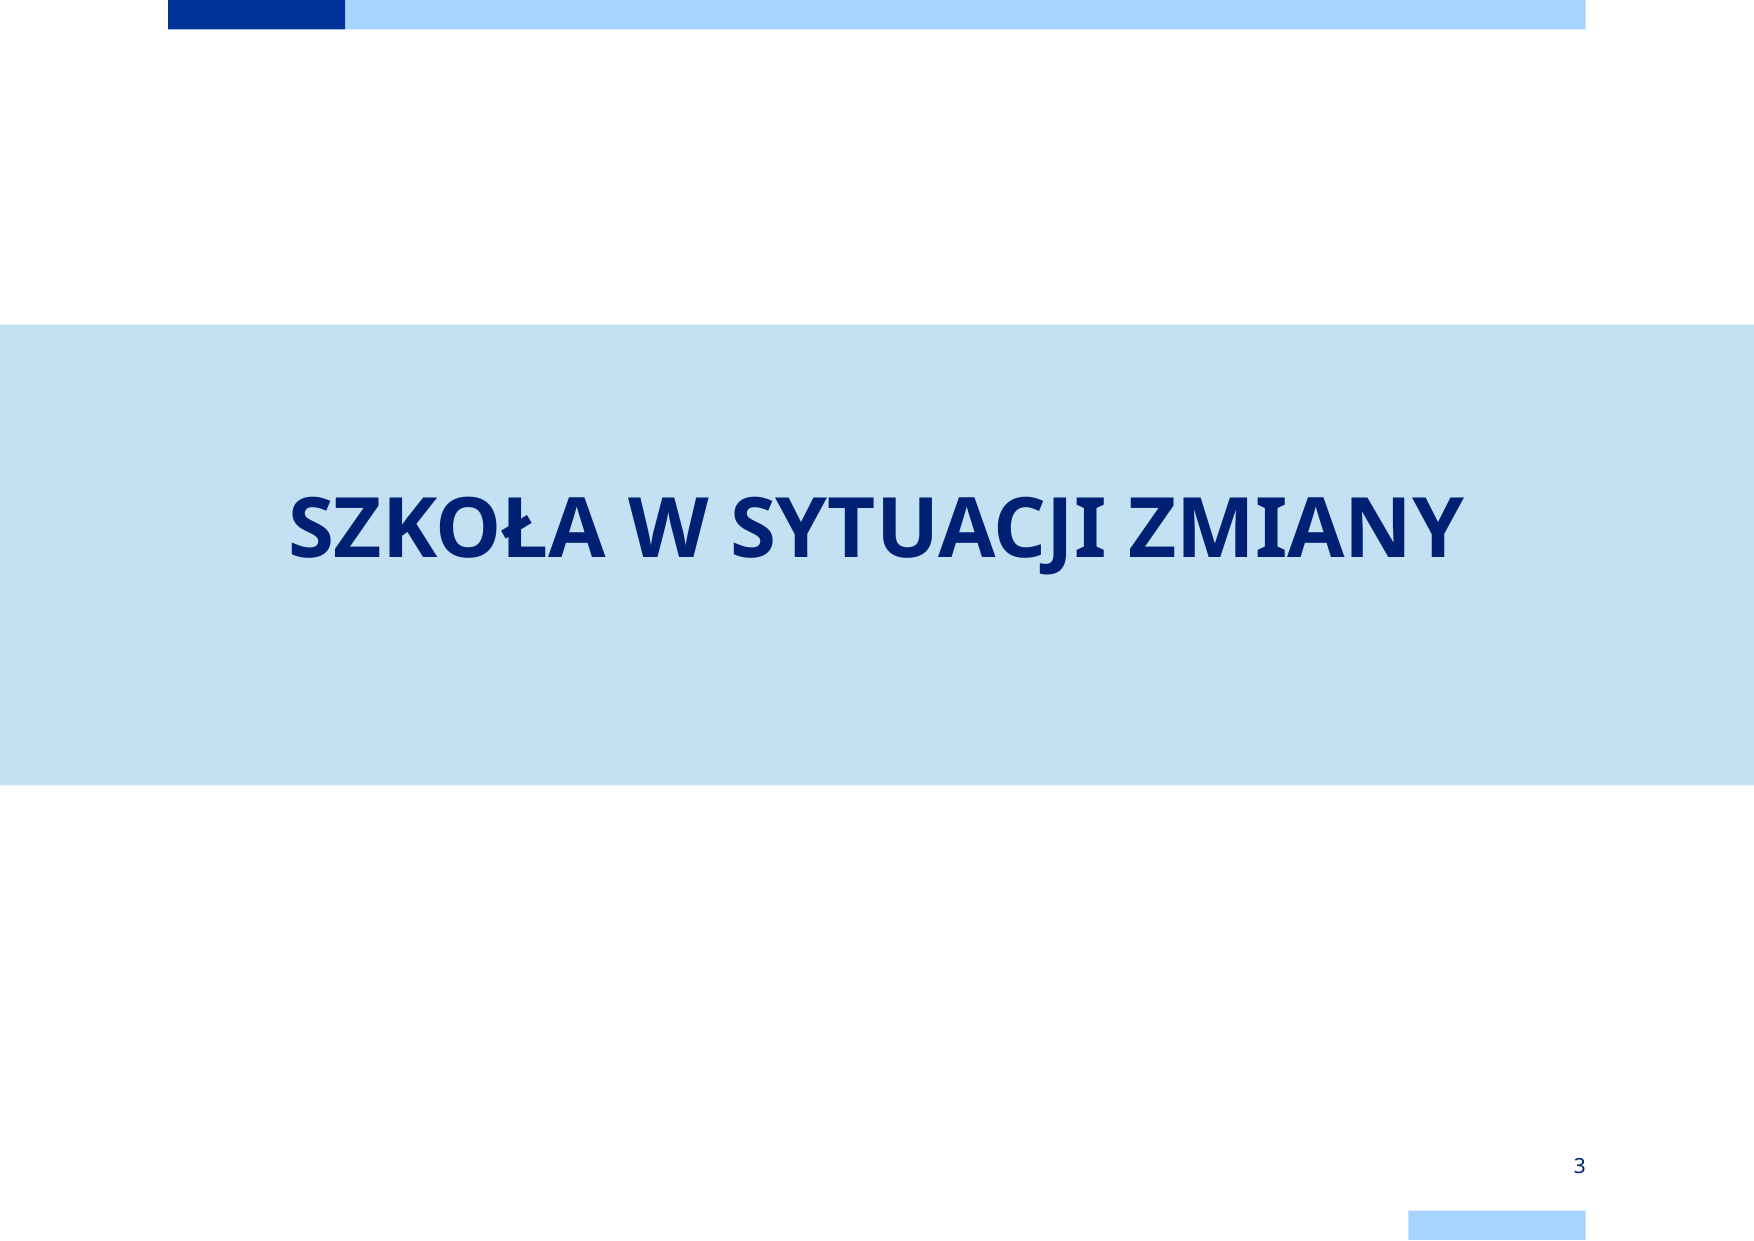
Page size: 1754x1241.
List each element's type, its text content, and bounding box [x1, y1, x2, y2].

slide_number 3 [1408, 1151, 1586, 1182]
list SZKOŁA W SYTUACJI ZMIANY [0, 324, 1754, 786]
